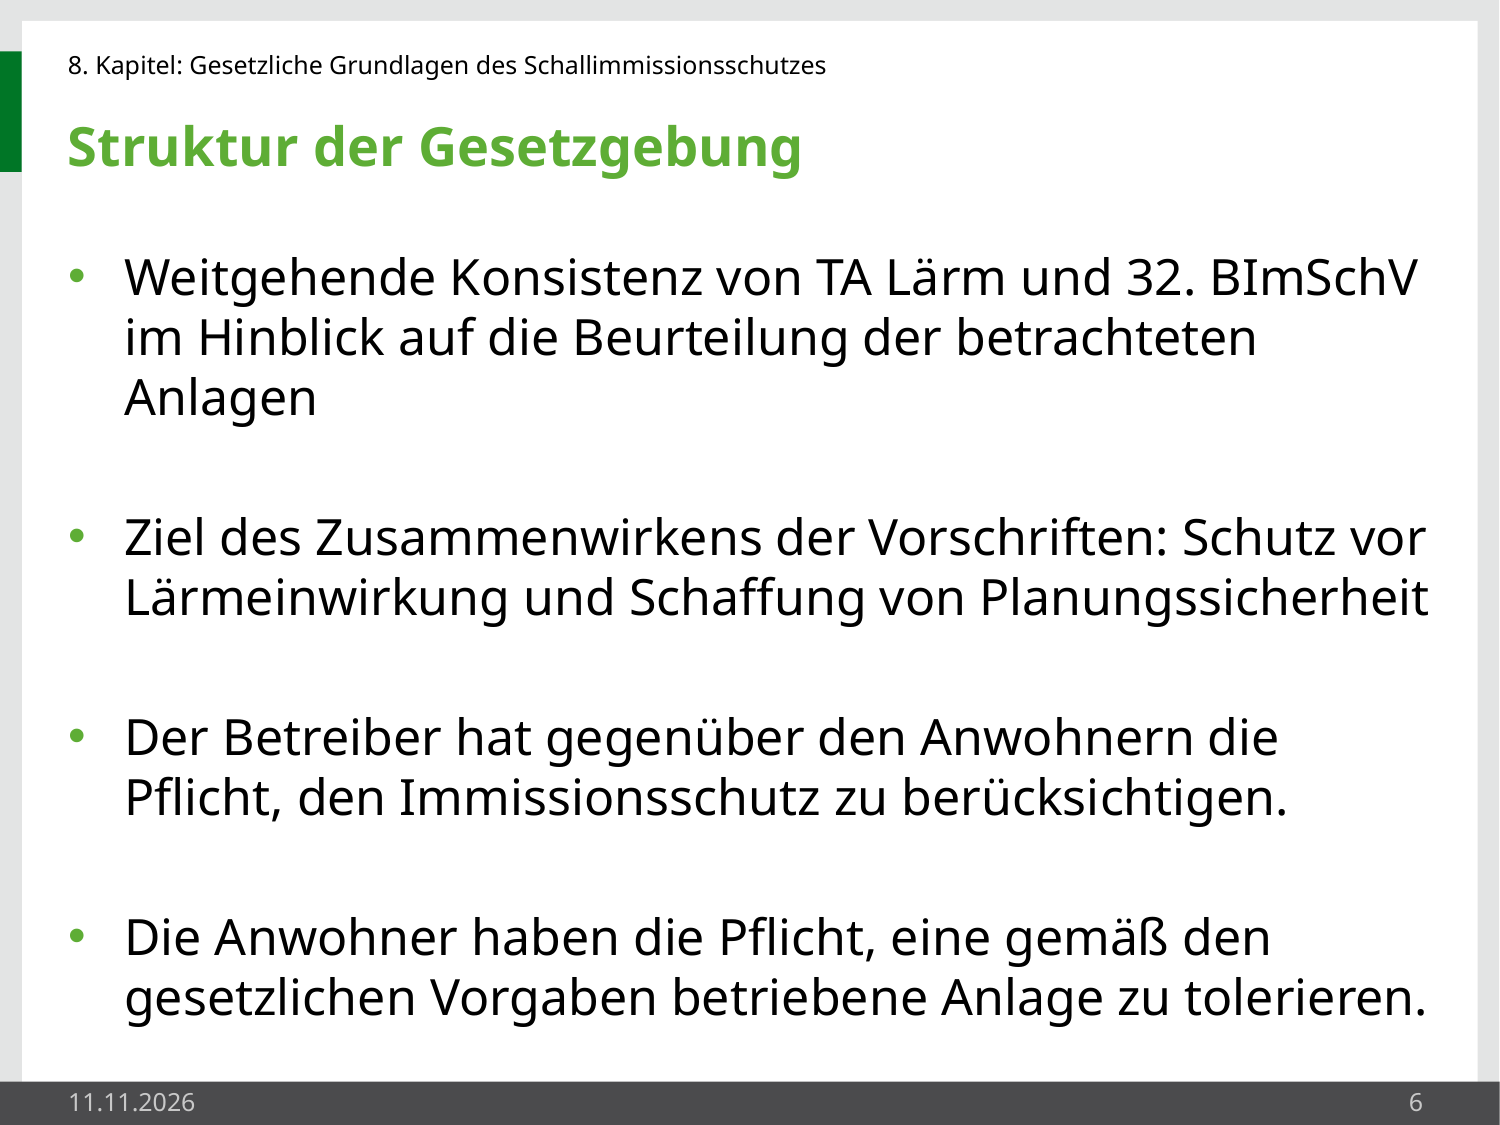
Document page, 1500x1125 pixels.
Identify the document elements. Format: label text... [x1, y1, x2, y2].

list Weitgehende Konsistenz von TA Lärm und 32. BImSchV im Hinblick auf die Beurteilung der betrachteten Anlagen Ziel des Zusammenwirkens der Vorschriften: Schutz vor Lärmeinwirkung und Schaffung von Planungssicherheit Der Betreiber hat gegenüber den Anwohnern die Pflicht, den Immissionsschutz zu berücksichtigen. Die Anwohner haben die Pflicht, eine gemäß den gesetzlichen Vorgaben betriebene Anlage zu tolerieren. [68, 245, 1436, 1047]
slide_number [68, 1082, 231, 1125]
title Struktur der Gesetzgebung [67, 77, 1427, 178]
slide_number 6 [1331, 1082, 1423, 1125]
